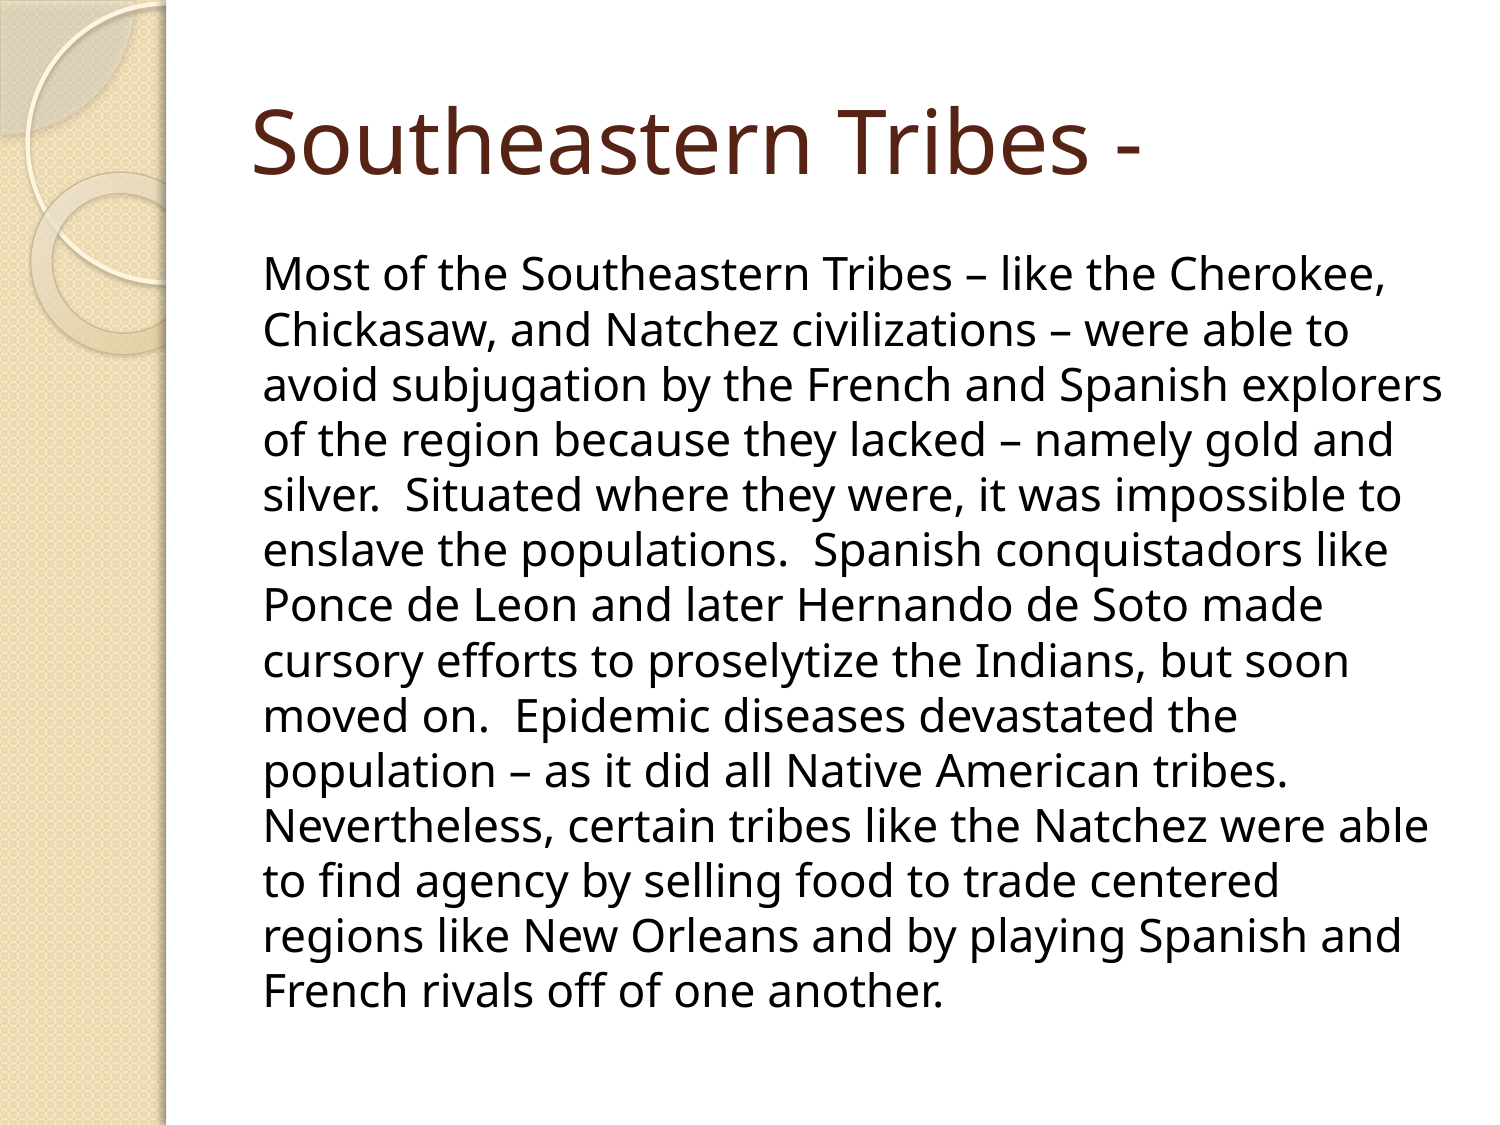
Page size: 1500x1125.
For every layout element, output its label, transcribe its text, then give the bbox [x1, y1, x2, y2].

title Southeastern Tribes - [235, 45, 1466, 233]
list Most of the Southeastern Tribes – like the Cherokee, Chickasaw, and Natchez civilizations – were able to avoid subjugation by the French and Spanish explorers of the region because they lacked – namely gold and silver. Situated where they were, it was impossible to enslave the populations. Spanish conquistadors like Ponce de Leon and later Hernando de Soto made cursory efforts to proselytize the Indians, but soon moved on. Epidemic diseases devastated the population – as it did all Native American tribes. Nevertheless, certain tribes like the Natchez were able to find agency by selling food to trade centered regions like New Orleans and by playing Spanish and French rivals off of one another. [235, 237, 1466, 1025]
